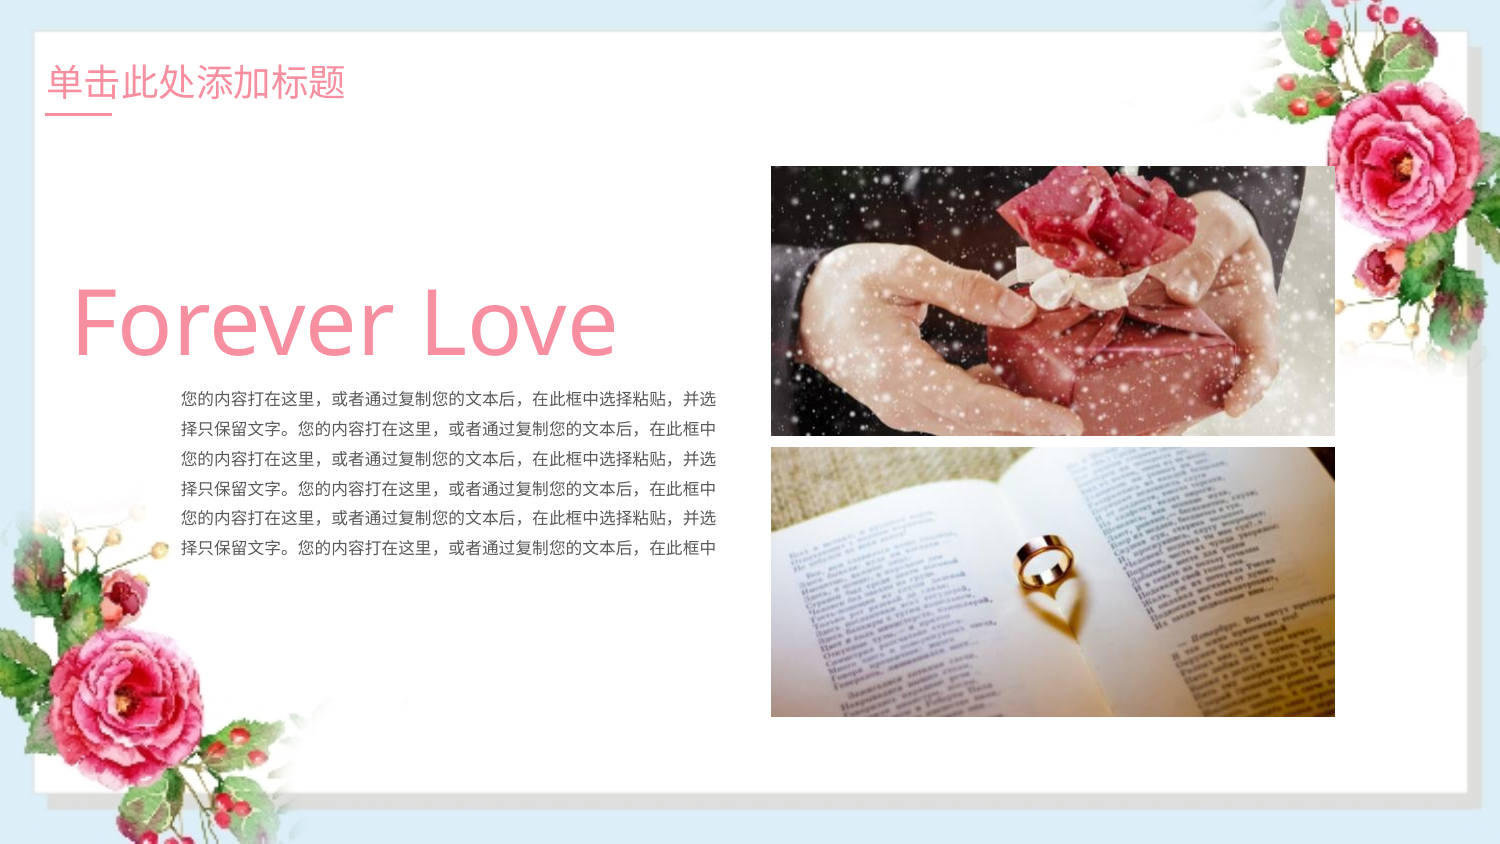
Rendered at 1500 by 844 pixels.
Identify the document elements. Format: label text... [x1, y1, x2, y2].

picture [0, 0, 1500, 844]
text_box 您的内容打在这里，或者通过复制您的文本后，在此框中选择粘贴，并选择只保留文字。您的内容打在这里，或者通过复制您的文本后，在此框中您的内容打在这里，或者通过复制您的文本后，在此框中选择粘贴，并选择只保留文字。您的内容打在这里，或者通过复制您的文本后，在此框中您的内容打在这里，或者通过复制您的文本后，在此框中选择粘贴，并选择只保留文字。您的内容打在这里，或者通过复制您的文本后，在此框中 [166, 371, 737, 566]
text_box Forever Love [55, 256, 635, 382]
text_box 单击此处添加标题 [31, 51, 362, 112]
